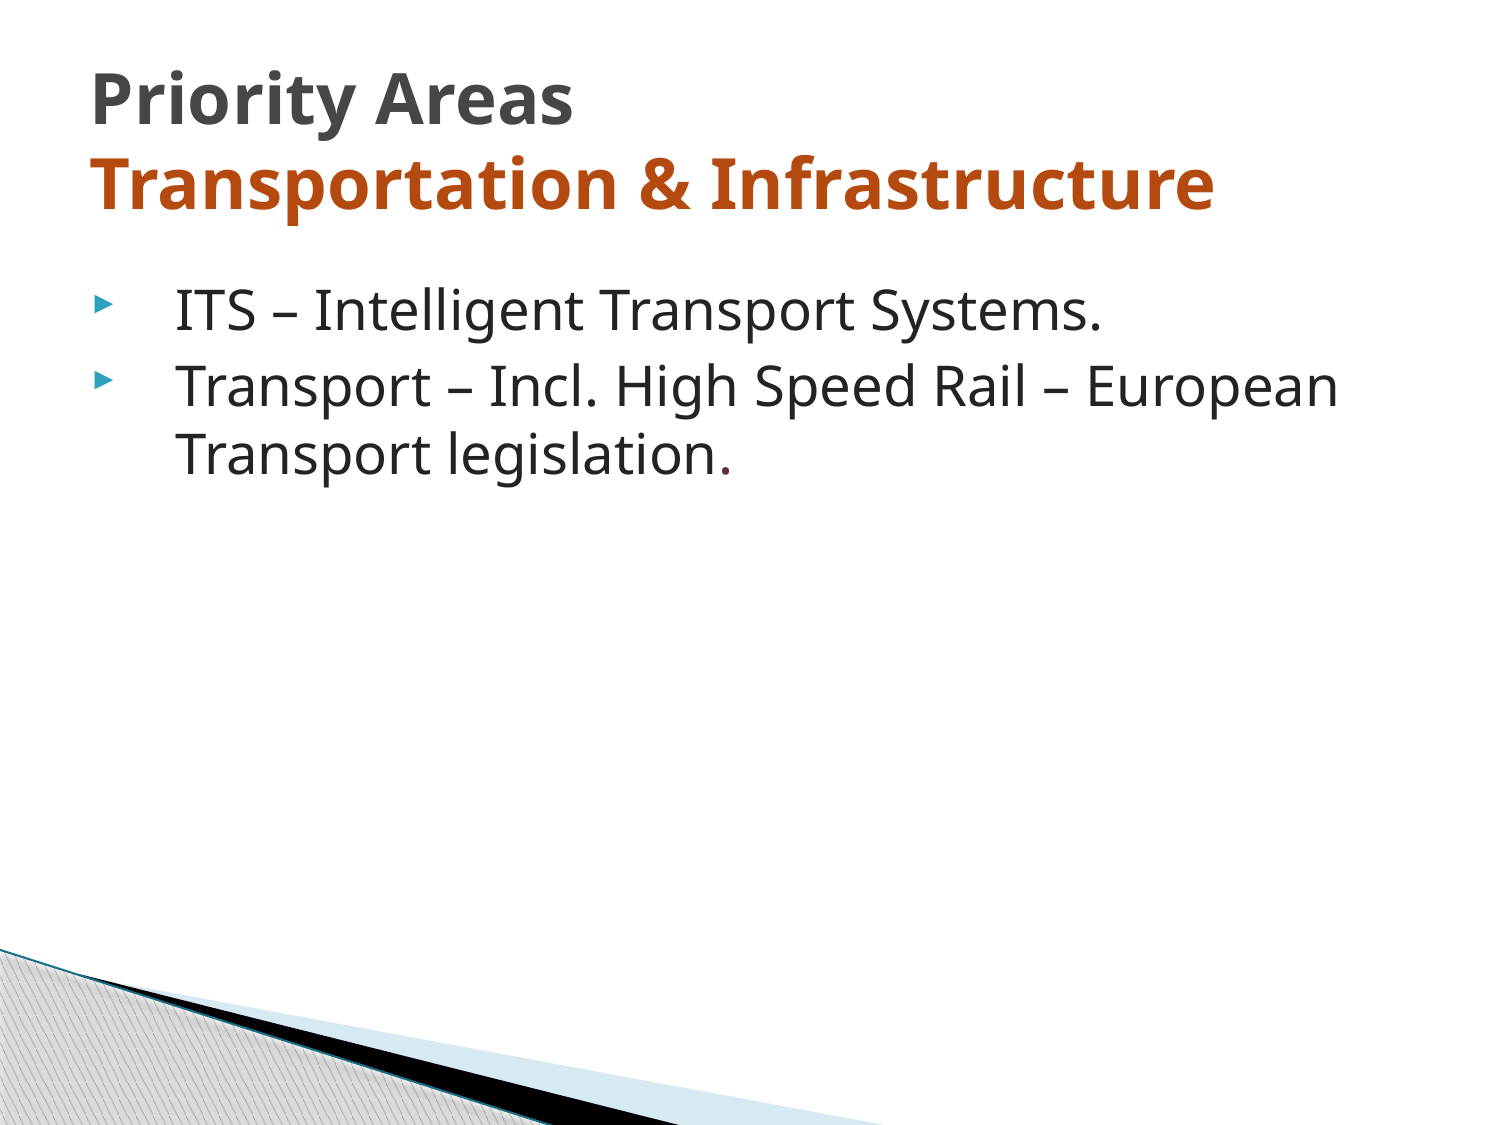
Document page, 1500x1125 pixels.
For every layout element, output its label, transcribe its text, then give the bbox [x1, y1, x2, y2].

list ITS – Intelligent Transport Systems. Transport – Incl. High Speed Rail – European Transport legislation. [76, 267, 1427, 1010]
title Priority Areas Transportation & Infrastructure [75, 45, 1425, 233]
